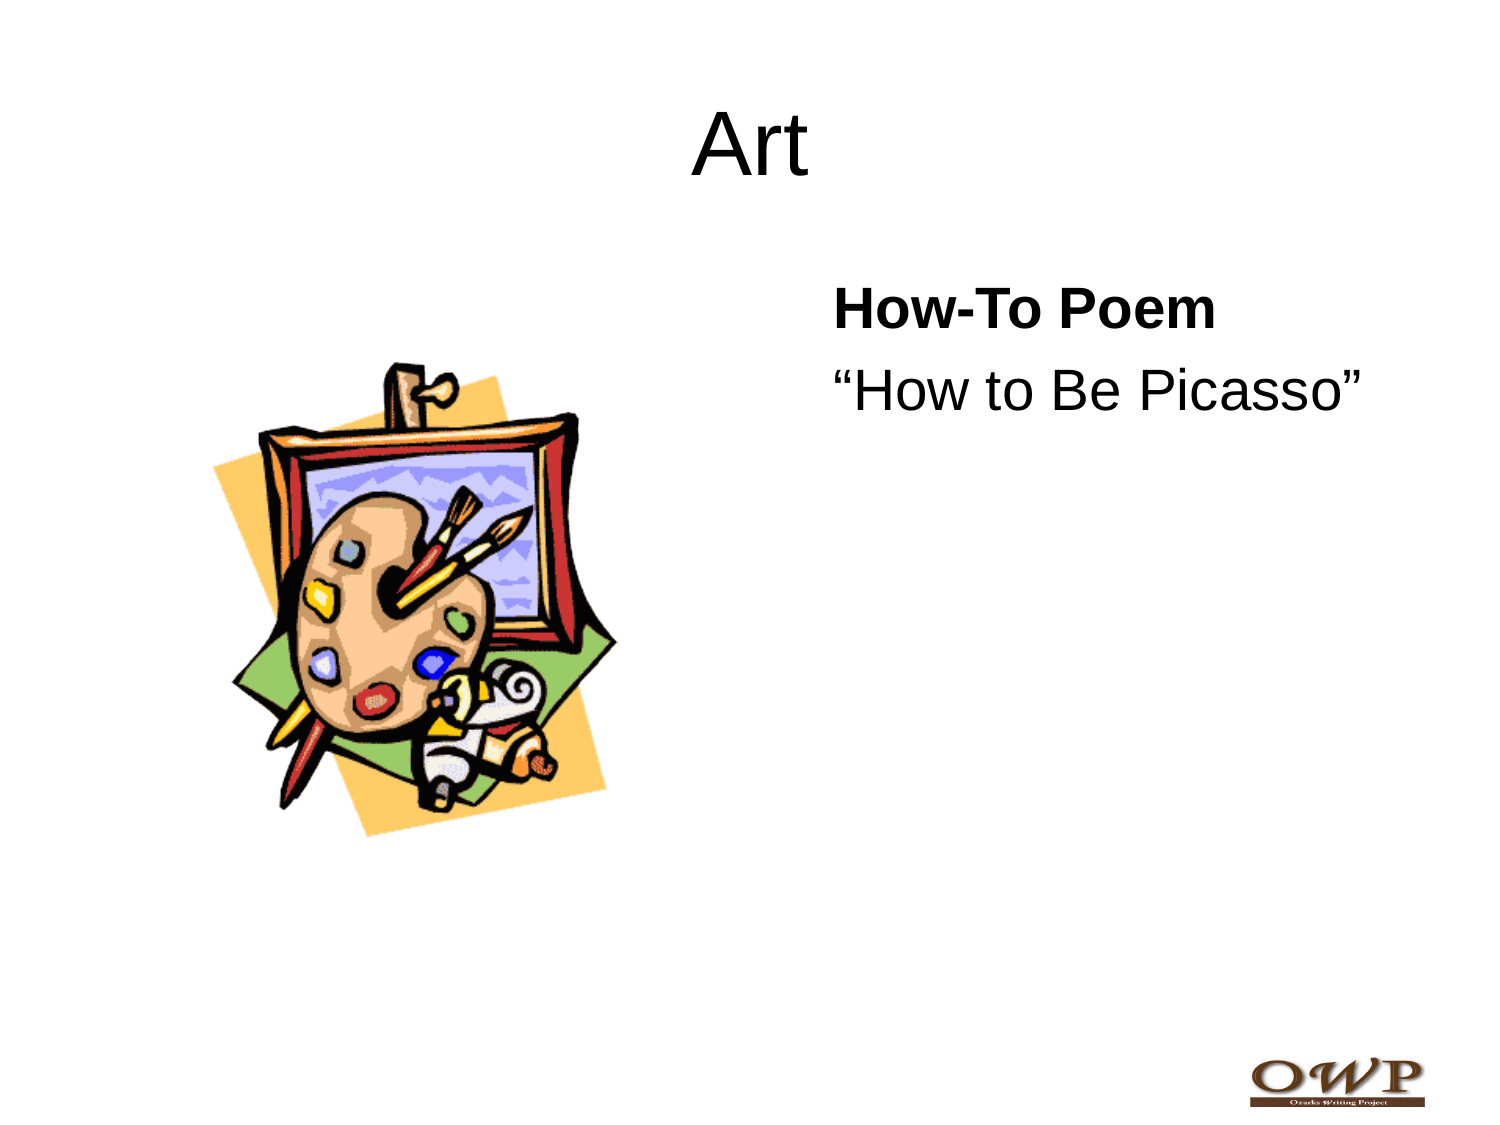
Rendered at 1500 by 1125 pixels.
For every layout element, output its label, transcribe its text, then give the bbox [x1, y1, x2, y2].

picture [1250, 1055, 1426, 1108]
list How-To Poem “How to Be Picasso” [762, 262, 1426, 1006]
picture [212, 362, 618, 838]
title Art [74, 44, 1426, 233]
